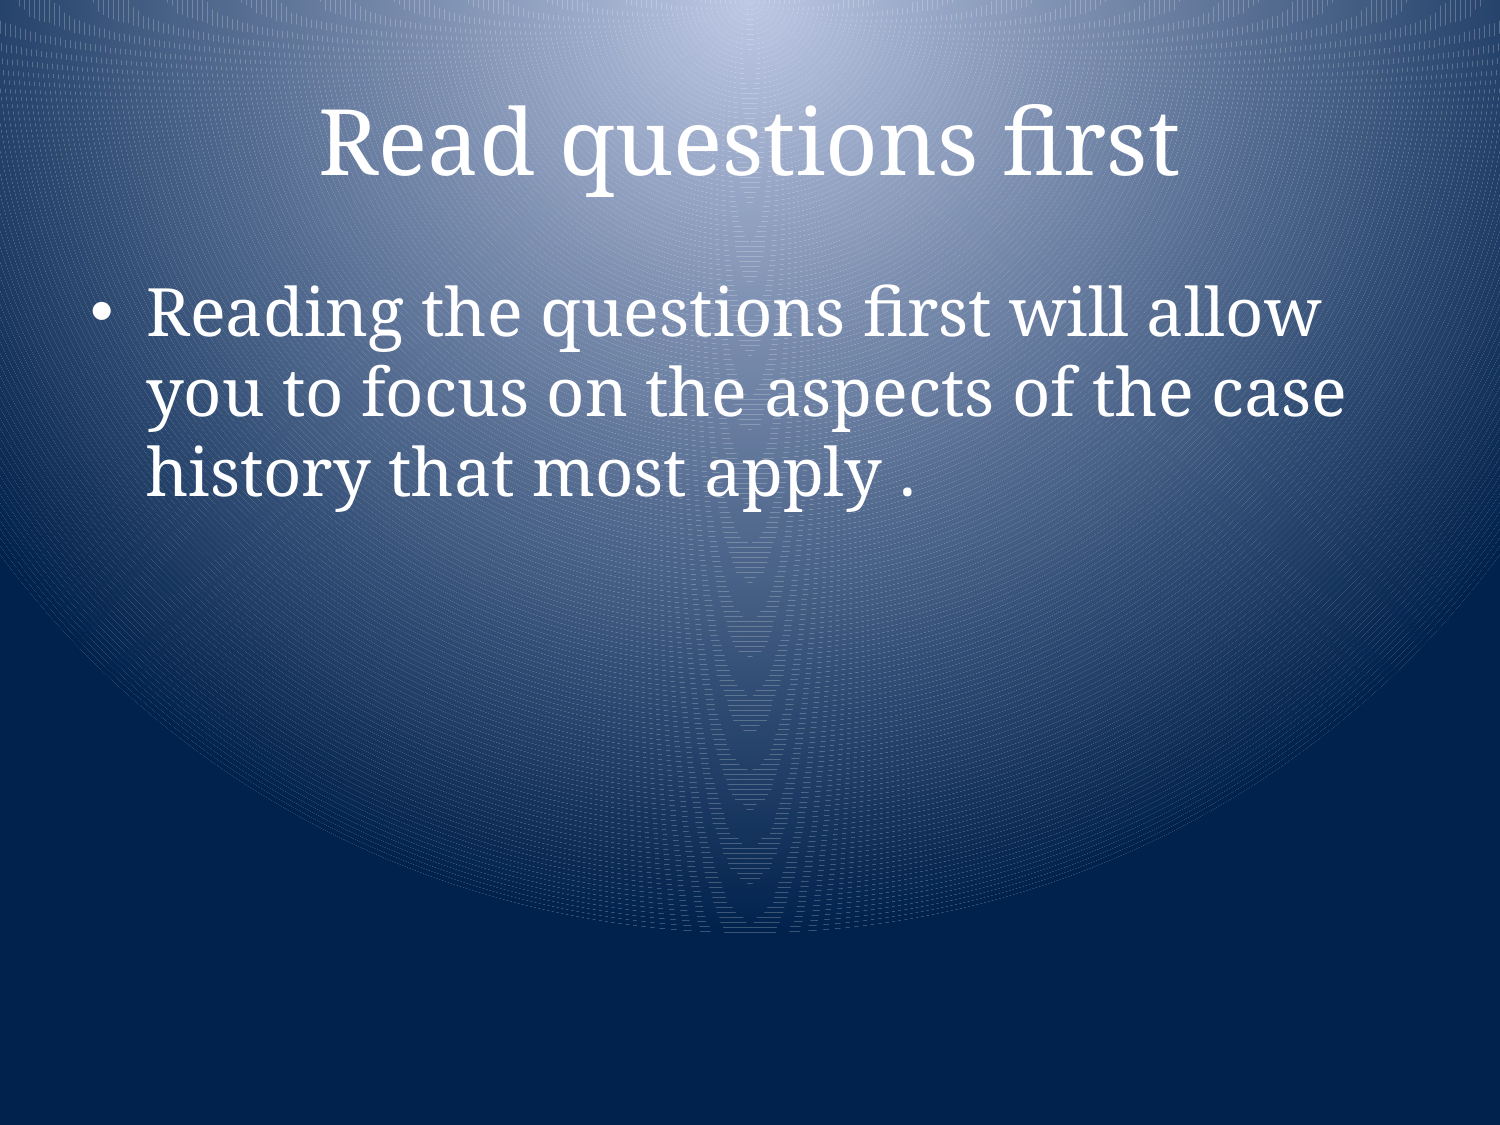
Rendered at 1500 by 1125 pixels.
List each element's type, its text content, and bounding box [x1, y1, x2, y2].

list Reading the questions first will allow you to focus on the aspects of the case history that most apply . [75, 262, 1425, 1005]
title Read questions first [75, 45, 1425, 233]
